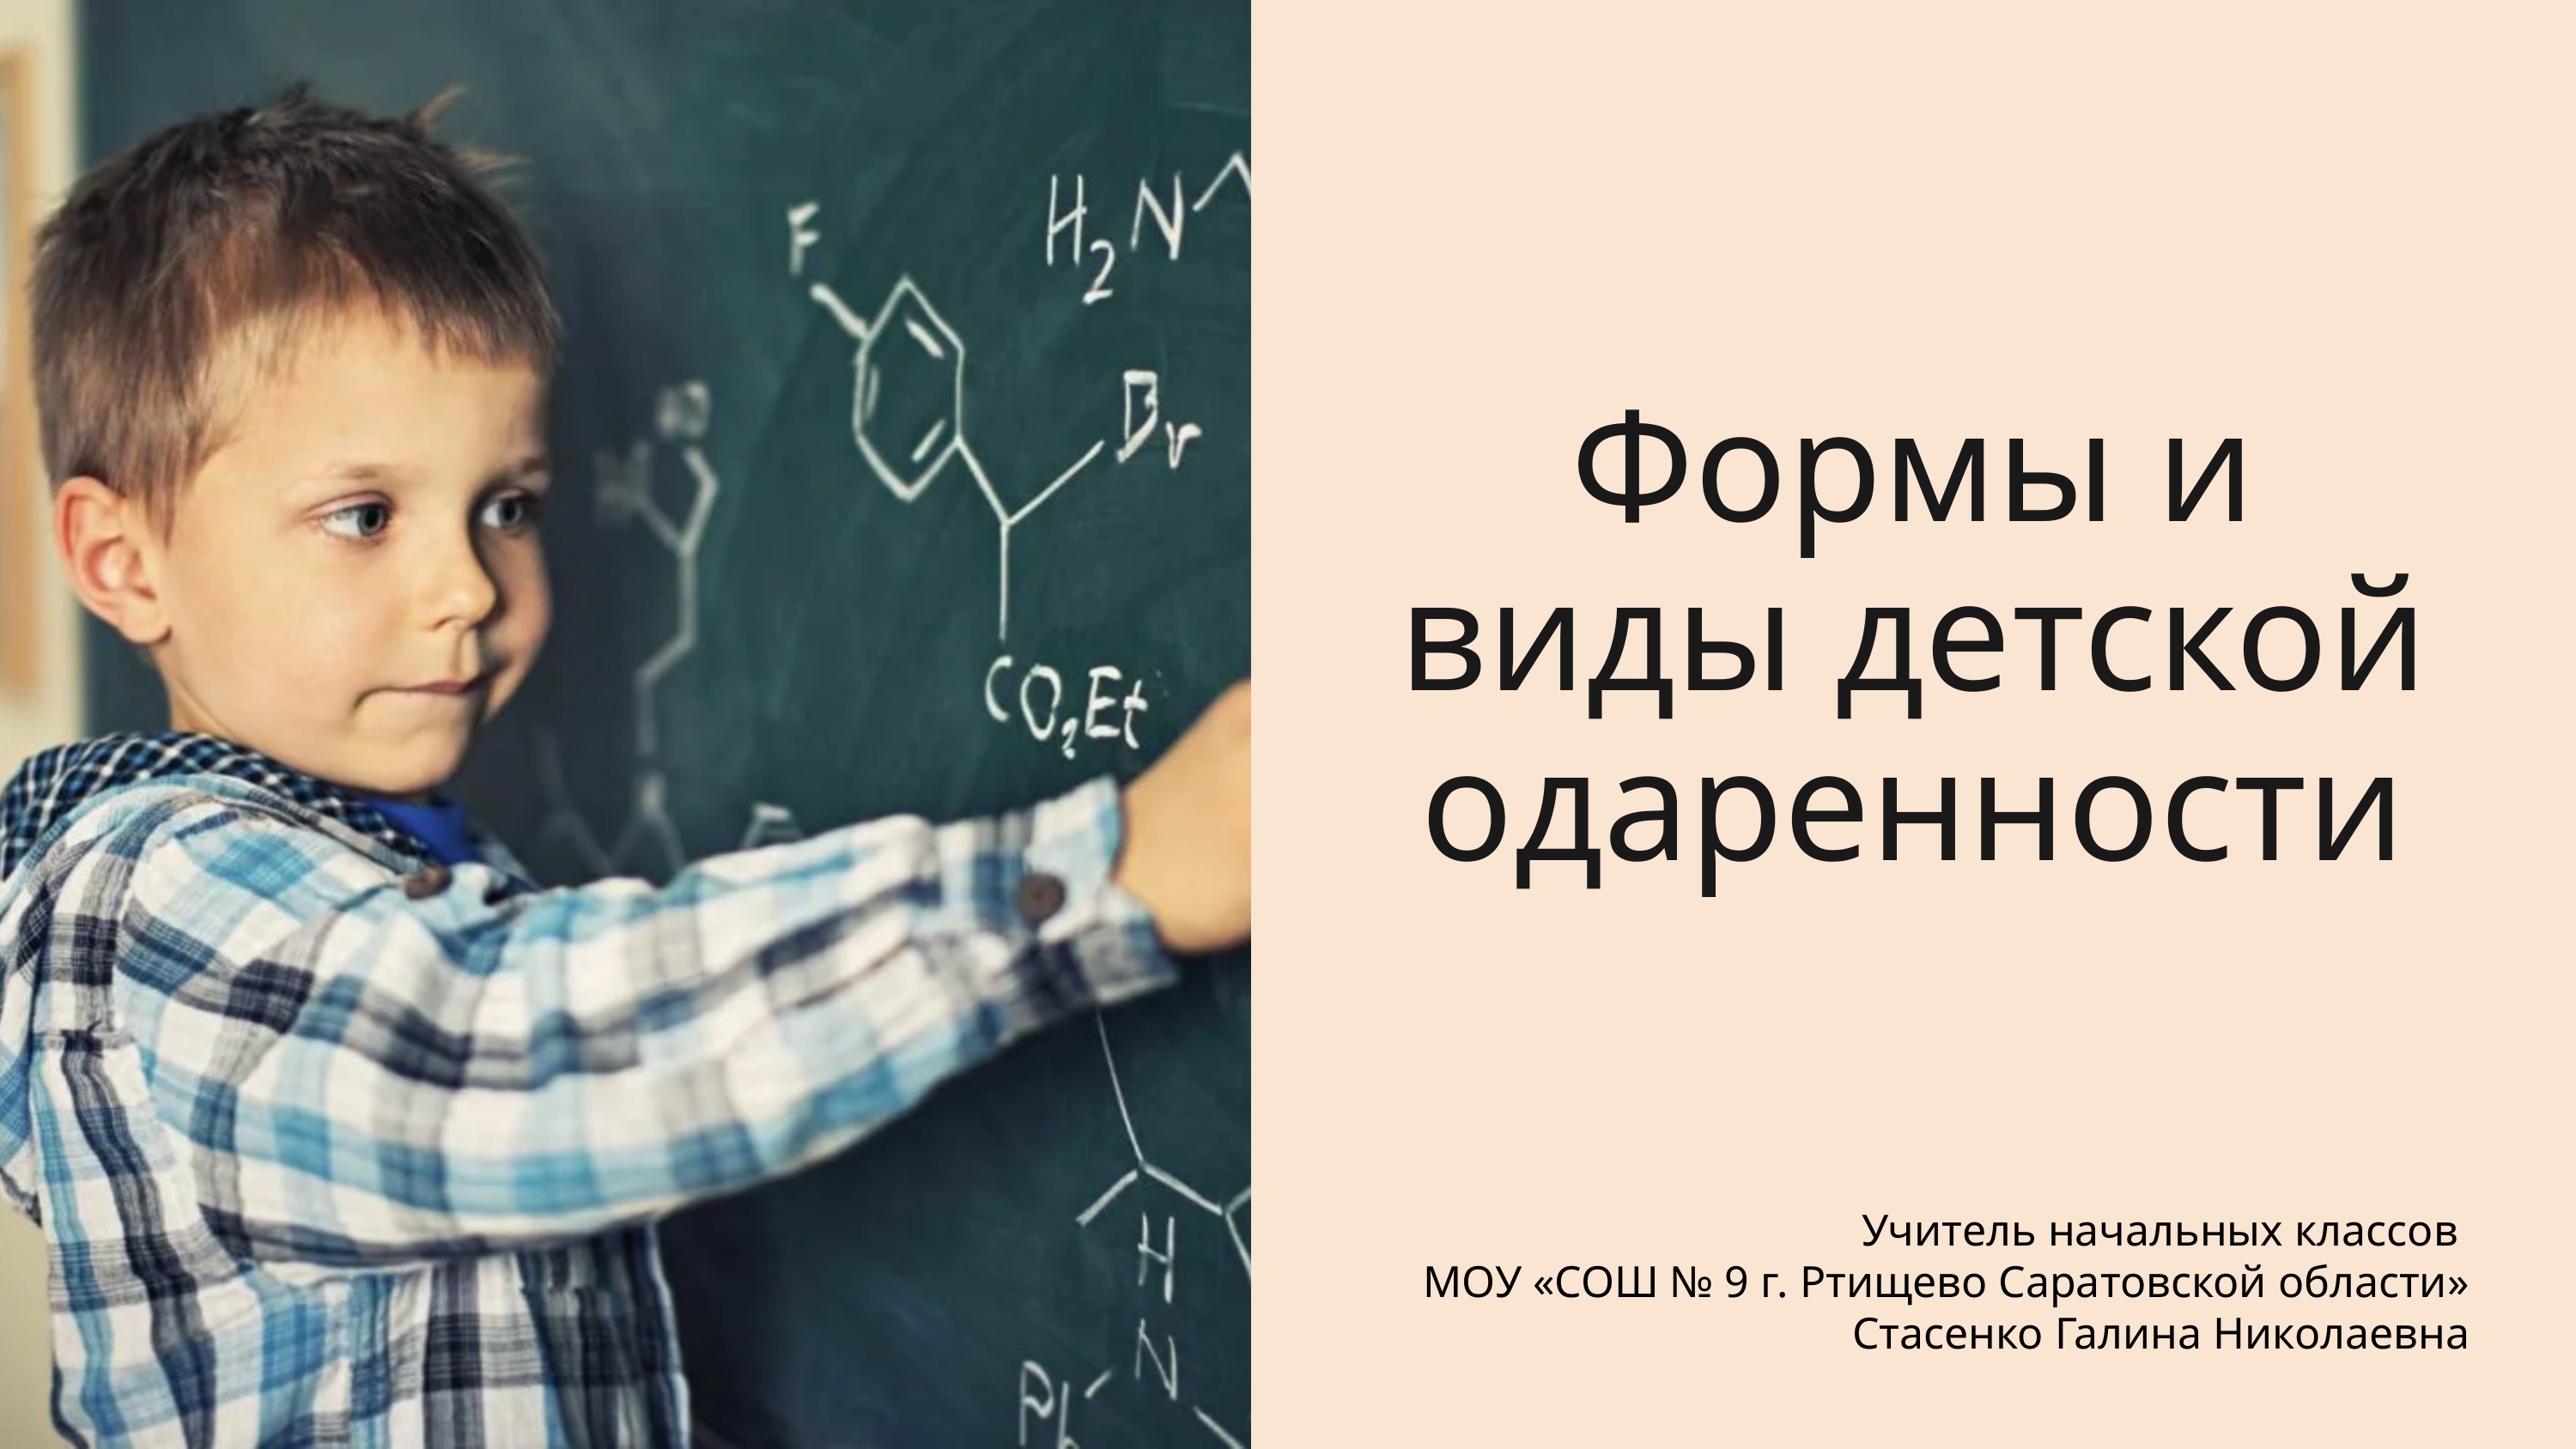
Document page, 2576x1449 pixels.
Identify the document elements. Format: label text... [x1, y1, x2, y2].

text_box Формы и виды детской одаренности [1360, 383, 2467, 891]
picture [0, 0, 1252, 1449]
text_box Учитель начальных классов МОУ «СОШ № 9 г. Ртищево Саратовской области» Стасенко Галина Николаевна [1410, 1196, 2482, 1364]
